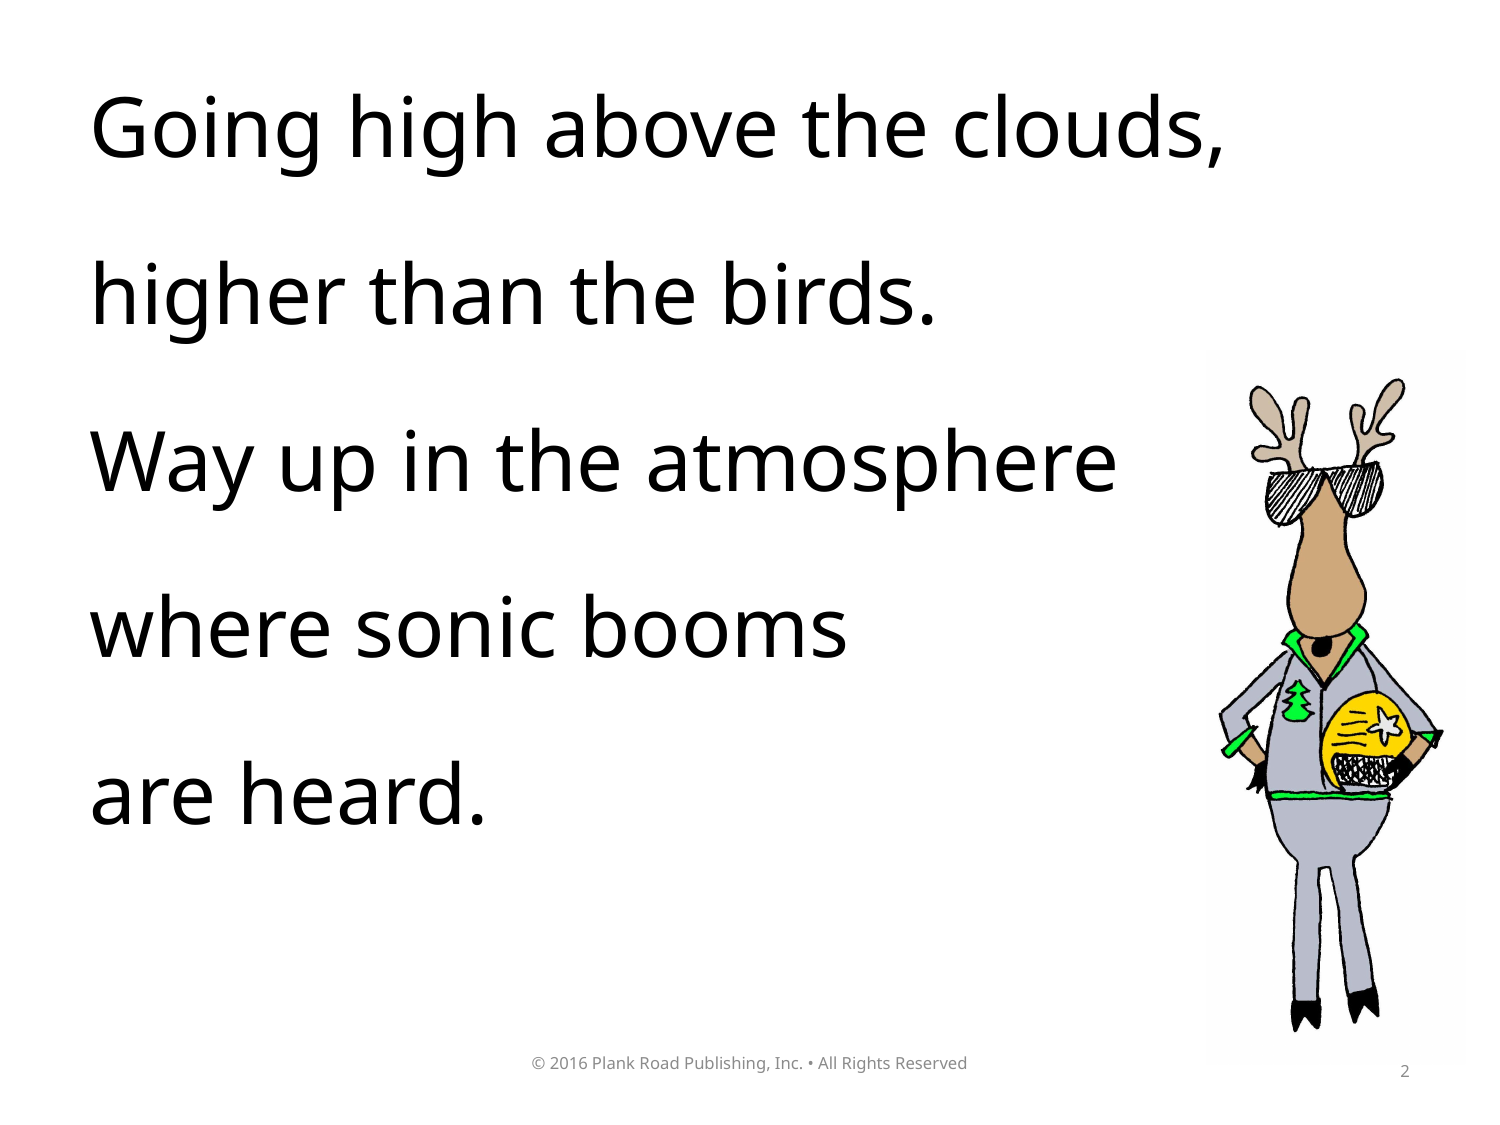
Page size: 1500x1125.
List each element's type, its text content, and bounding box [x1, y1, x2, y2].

picture [1206, 350, 1466, 1065]
slide_number 2 [1074, 1042, 1425, 1103]
list Going high above the clouds, higher than the birds. Way up in the atmosphere where sonic booms are heard. [75, 17, 1425, 1014]
